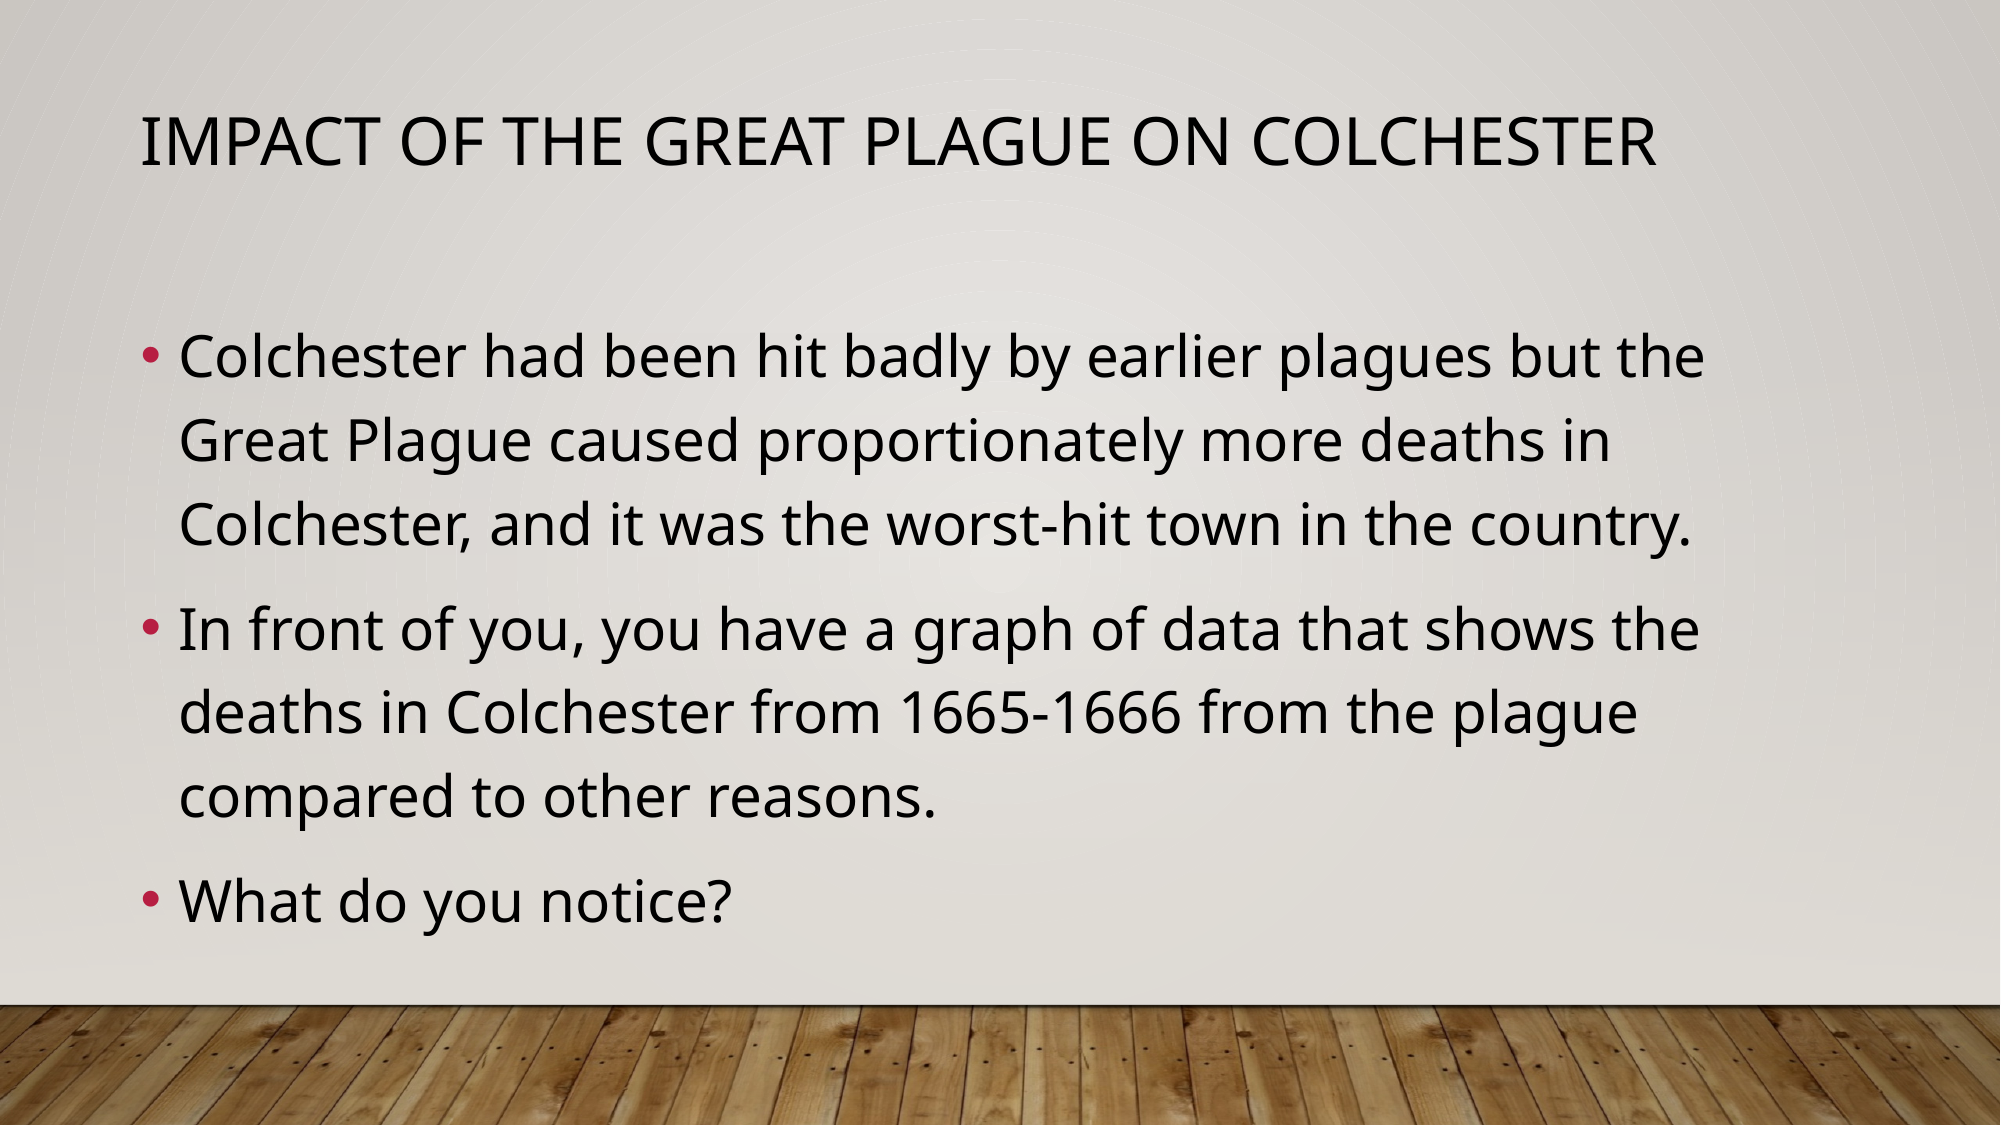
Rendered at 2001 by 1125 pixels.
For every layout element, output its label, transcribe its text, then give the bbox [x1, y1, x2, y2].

list Colchester had been hit badly by earlier plagues but the Great Plague caused proportionately more deaths in Colchester, and it was the worst-hit town in the country. In front of you, you have a graph of data that shows the deaths in Colchester from 1665-1666 from the plague compared to other reasons. What do you notice? [125, 297, 1851, 1012]
title Impact of the Great Plague on Colchester [125, 100, 1851, 297]
picture [0, 1005, 2000, 1125]
